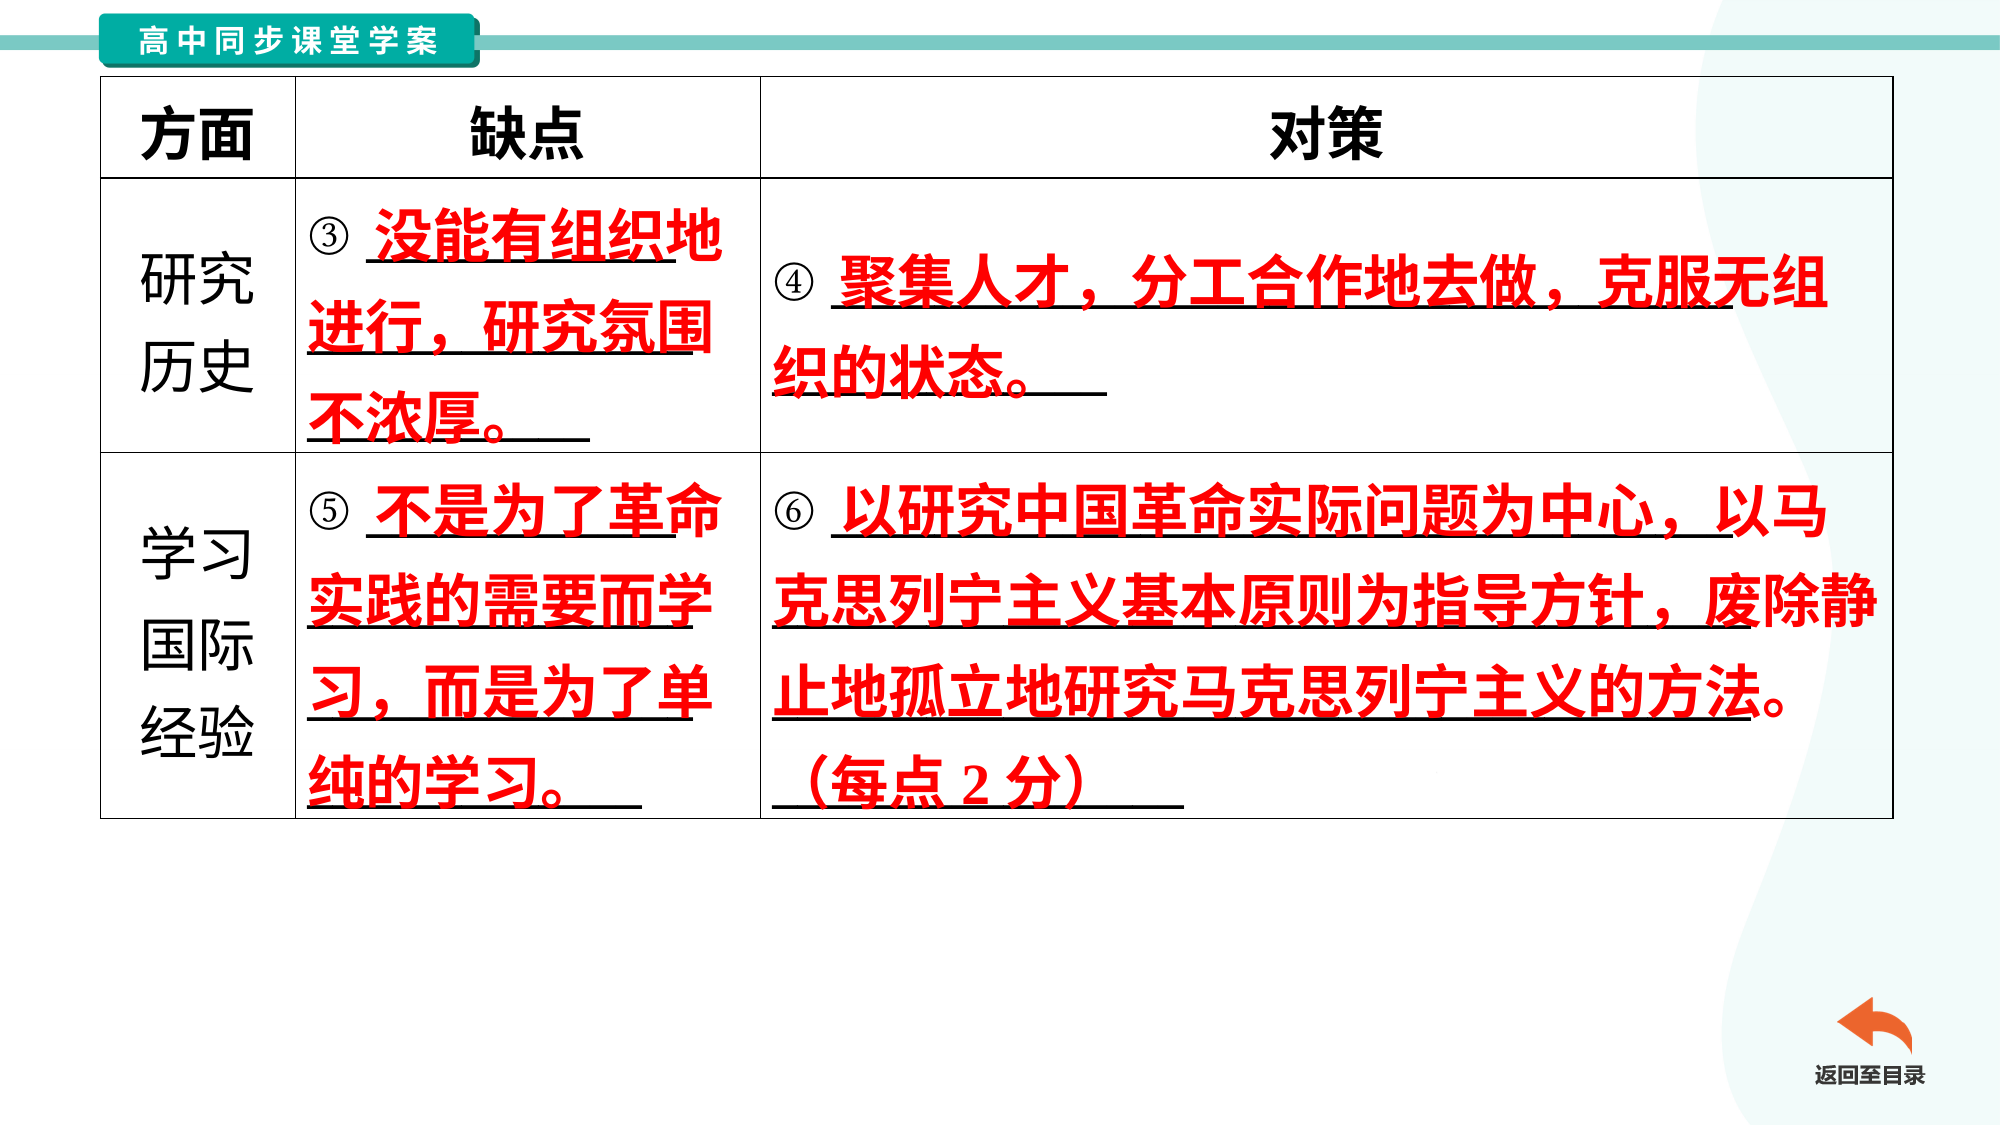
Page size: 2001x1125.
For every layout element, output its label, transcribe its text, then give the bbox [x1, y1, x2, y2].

table_header 方面 [101, 77, 295, 177]
table_header 缺点 [296, 77, 760, 177]
picture [0, 0, 2000, 1125]
table_cell 研究 历史 [101, 179, 295, 452]
text_box 以研究中国革命实际问题为中心，以马克思列宁主义基本原则为指导方针，废除静止地孤立地研究马克思列宁主义的方法。（每点2分） [772, 452, 1884, 817]
text_box 没能有组织地进行，研究氛围不浓厚。 [307, 178, 752, 452]
table_cell ⑥ ___________________________________ ______________________________________ ______________________________________ ________________ [761, 453, 1892, 818]
table_cell ④ ___________________________________ _____________ [761, 179, 1892, 452]
table_cell ③ ____________ _______________ ___________ [296, 179, 307, 452]
table_cell 学习 国际 经验 [101, 453, 295, 818]
text_box 不是为了革命实践的需要而学习，而是为了单纯的学习。 [307, 452, 752, 817]
table_cell ⑤ ____________ _______________ _______________ _____________ [296, 453, 760, 818]
text_box 聚集人才，分工合作地去做，克服无组织的状态。 [772, 223, 1884, 406]
table_cell ③ ____________ _______________ ___________ [752, 179, 760, 452]
table_header 对策 [761, 77, 1892, 177]
